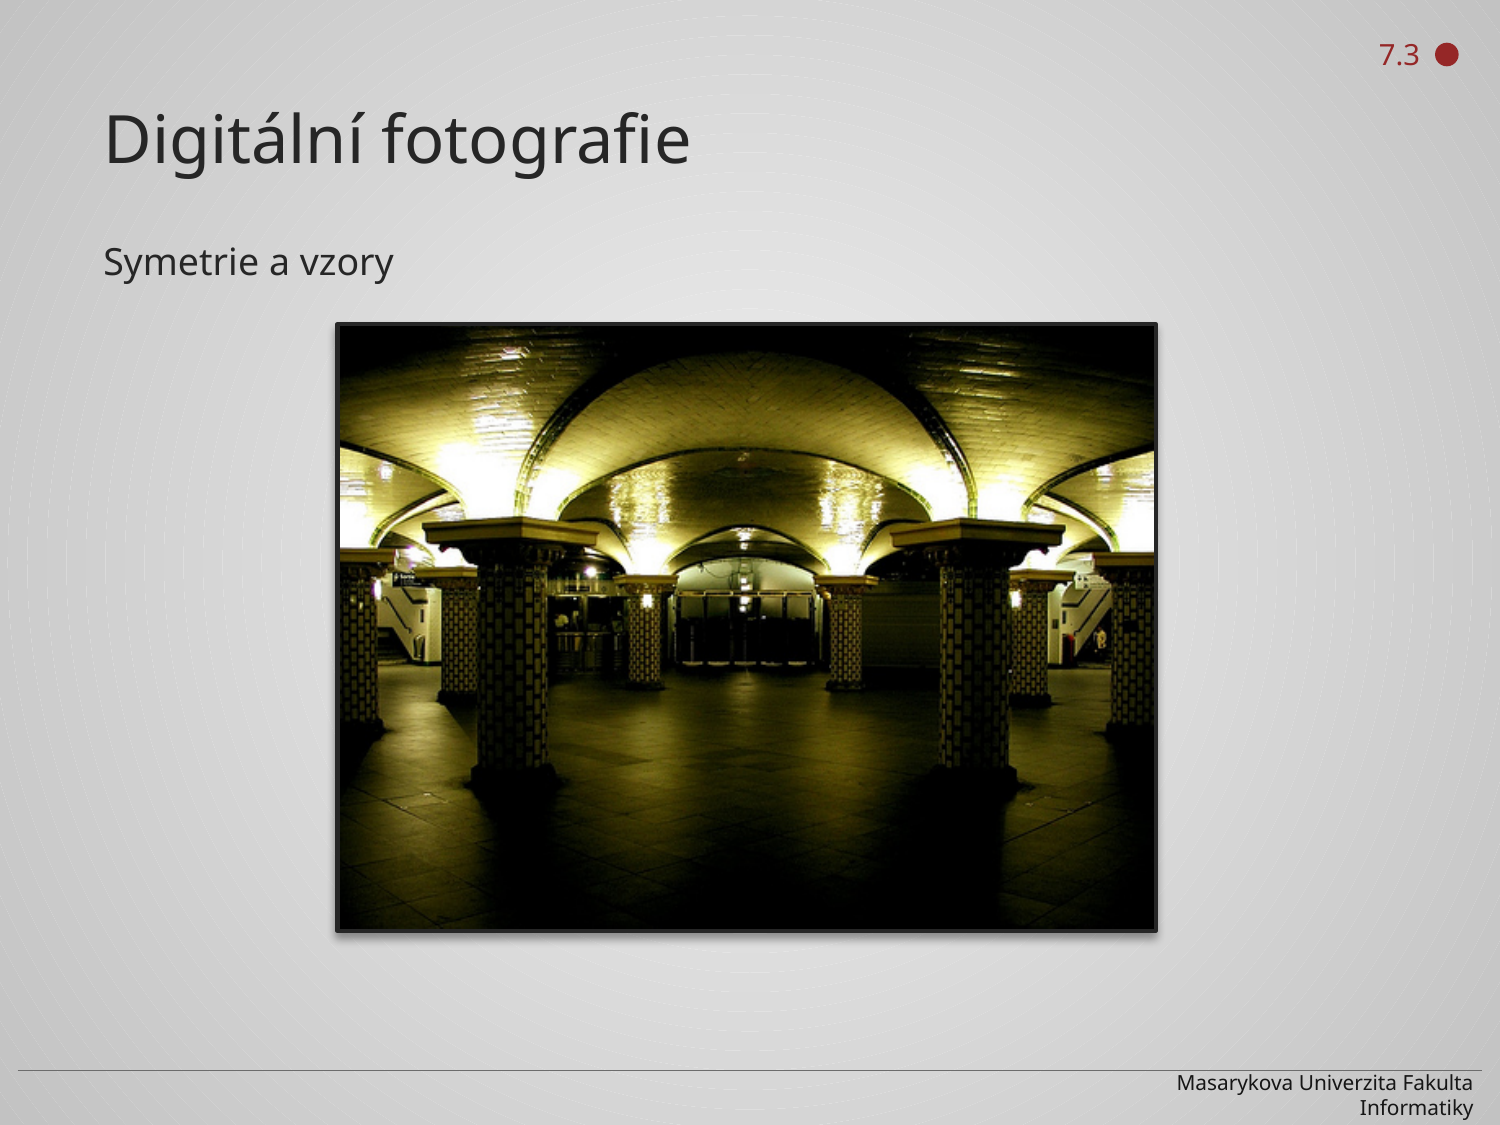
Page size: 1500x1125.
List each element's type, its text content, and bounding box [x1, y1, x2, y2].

text_box Digitální fotografie [88, 89, 1436, 230]
text_box 7.3 [1364, 29, 1459, 79]
picture [339, 325, 1154, 929]
text_box Symetrie a vzory [88, 230, 1436, 290]
footer Masarykova Univerzita Fakulta Informatiky [1092, 1065, 1489, 1125]
